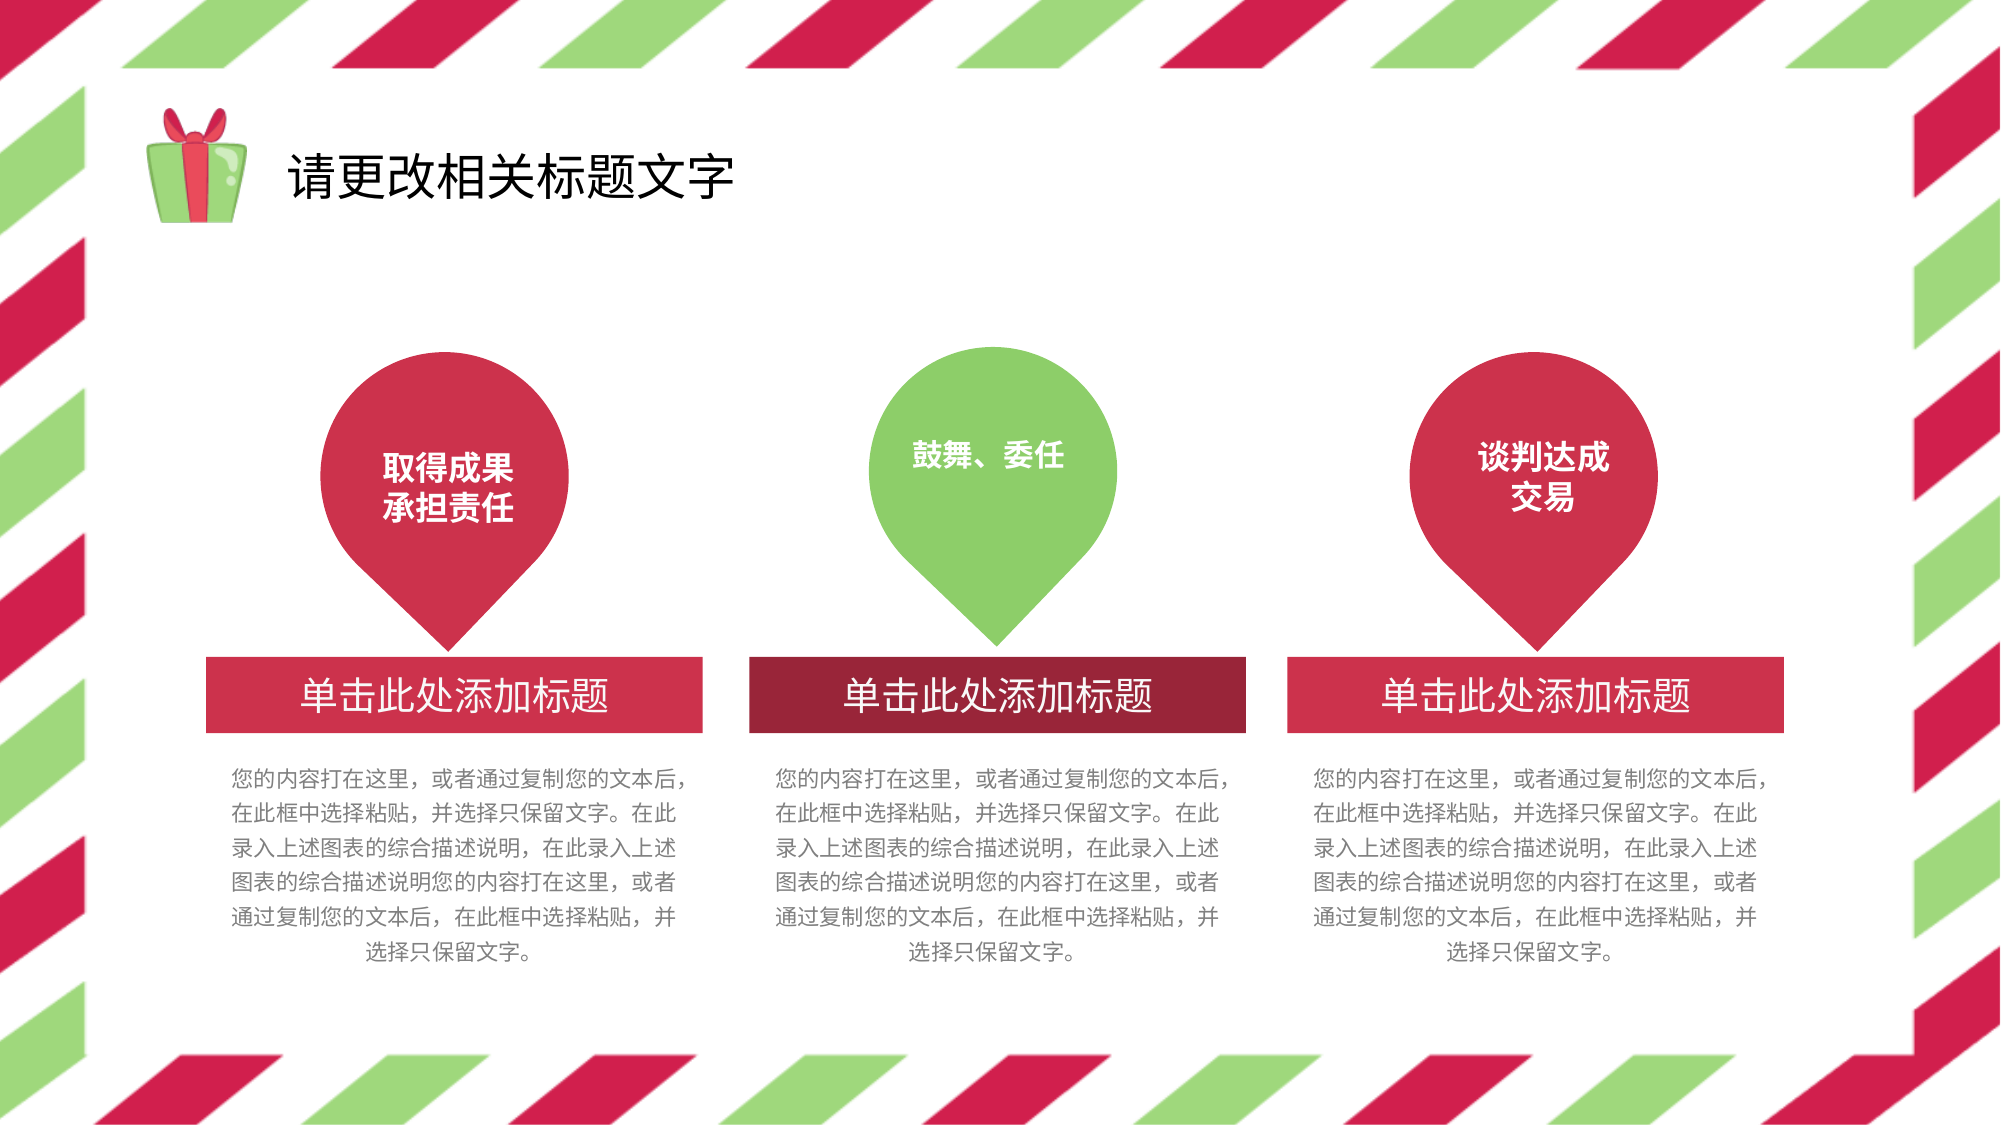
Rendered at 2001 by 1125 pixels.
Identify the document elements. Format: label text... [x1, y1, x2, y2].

text_box 您的内容打在这里，或者通过复制您的文本后，在此框中选择粘贴，并选择只保留文字。在此录入上述图表的综合描述说明，在此录入上述图表的综合描述说明您的内容打在这里，或者通过复制您的文本后，在此框中选择粘贴，并选择只保留文字。 [1287, 749, 1784, 972]
picture [0, 0, 2001, 1125]
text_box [749, 656, 1246, 734]
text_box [868, 346, 1118, 596]
text_box 请更改相关标题文字 [270, 137, 753, 214]
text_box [1287, 656, 1784, 734]
text_box 您的内容打在这里，或者通过复制您的文本后，在此框中选择粘贴，并选择只保留文字。在此录入上述图表的综合描述说明，在此录入上述图表的综合描述说明您的内容打在这里，或者通过复制您的文本后，在此框中选择粘贴，并选择只保留文字。 [206, 749, 703, 972]
text_box 您的内容打在这里，或者通过复制您的文本后，在此框中选择粘贴，并选择只保留文字。在此录入上述图表的综合描述说明，在此录入上述图表的综合描述说明您的内容打在这里，或者通过复制您的文本后，在此框中选择粘贴，并选择只保留文字。 [749, 749, 1246, 972]
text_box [206, 656, 703, 734]
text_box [1409, 352, 1658, 601]
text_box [320, 352, 569, 601]
